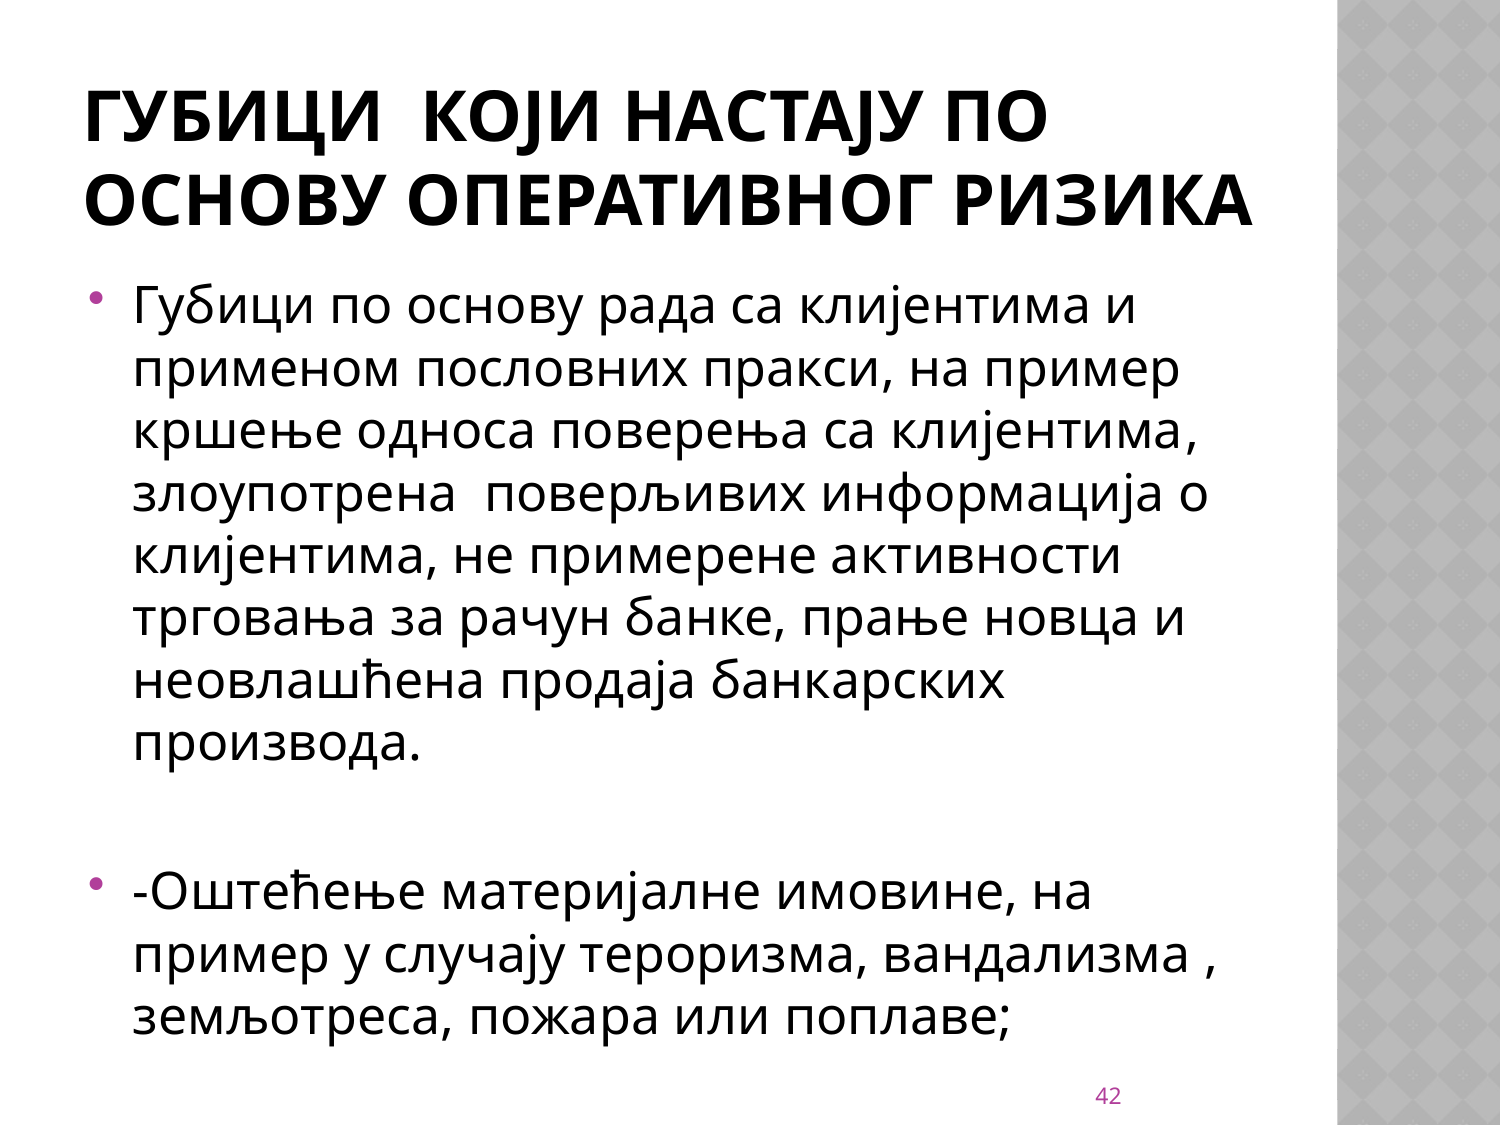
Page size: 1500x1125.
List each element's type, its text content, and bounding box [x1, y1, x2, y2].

title Губици који настају по основу оперативног ризика [75, 52, 1263, 240]
slide_number 42 [1025, 1075, 1122, 1113]
list Губици по основу рада са клијентима и применом пословних пракси, на пример кршење односа поверења са клијентима, злоупотрена поверљивих информација о клијентима, не примерене активности трговања за рачун банке, прање новца и неовлашћена продаја банкарских производа. -Оштећење материјалне имовине, на пример у случају тероризма, вандализма , земљотреса, пожара или поплаве; [75, 264, 1263, 1059]
